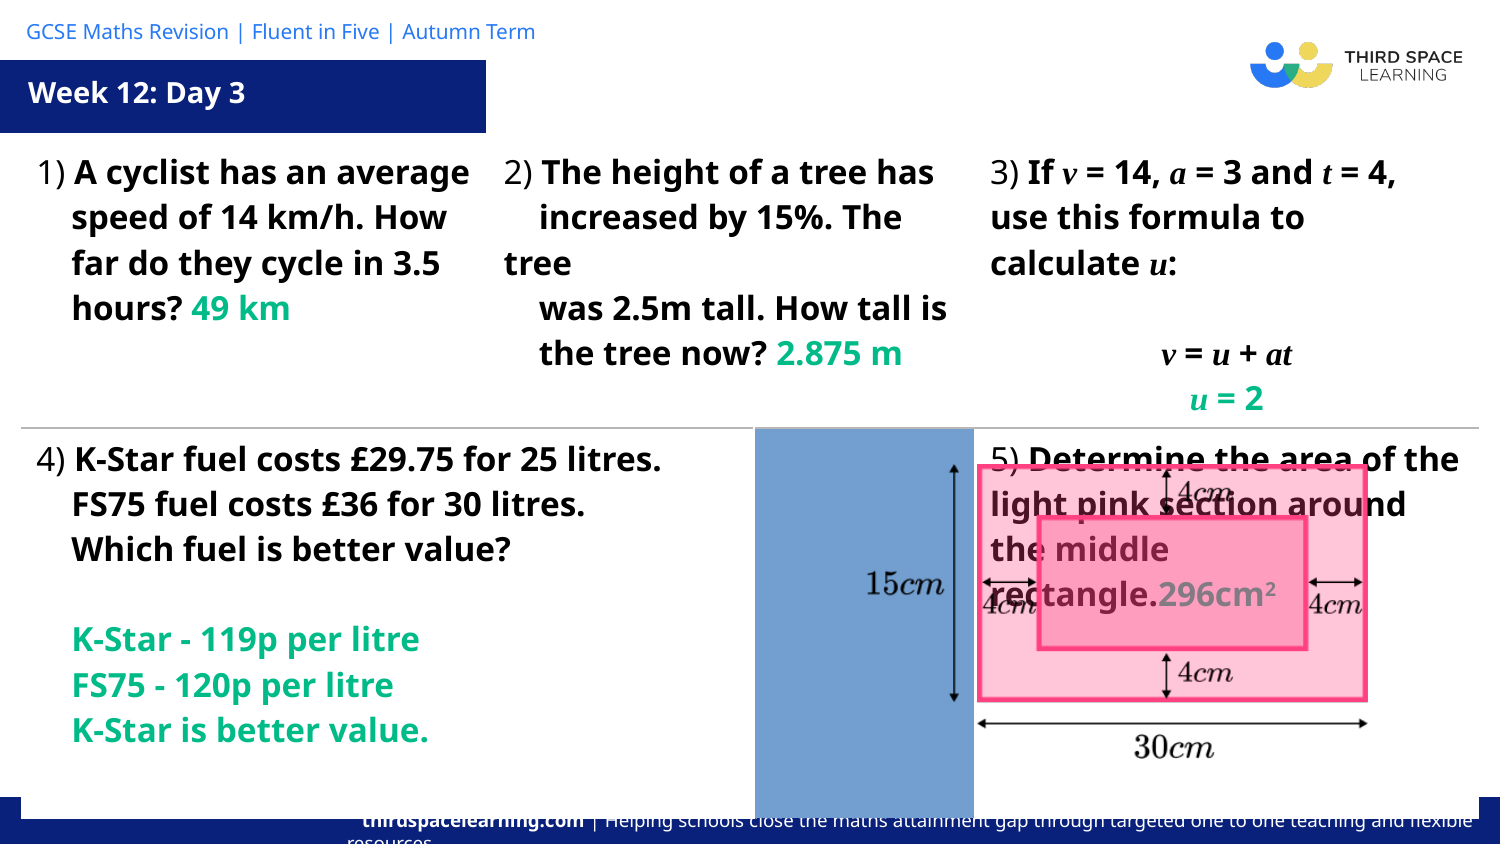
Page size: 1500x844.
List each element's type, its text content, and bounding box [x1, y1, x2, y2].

table_cell 4) K-Star fuel costs £29.75 for 25 litres. FS75 fuel costs £36 for 30 litres. Which fuel is better value? K-Star - 119p per litre FS75 - 120p per litre K-Star is better value. [22, 429, 753, 817]
table_header 2) The height of a tree has increased by 15%. The tree was 2.5m tall. How tall is the tree now? 2.875 m [490, 142, 974, 427]
table_header 3) If v = 14, a = 3 and t = 4, use this formula to calculate u: v = u + at u = 2 [976, 142, 1477, 427]
picture [865, 464, 1369, 759]
text_box Week 12: Day 3 [13, 59, 383, 160]
picture [1250, 33, 1465, 99]
table_cell 5) Determine the area of the light pink section around the middle rectangle.296cm2 [976, 429, 1477, 817]
table_header 1) A cyclist has an average speed of 14 km/h. How far do they cycle in 3.5 hours? 49 km [22, 142, 488, 427]
